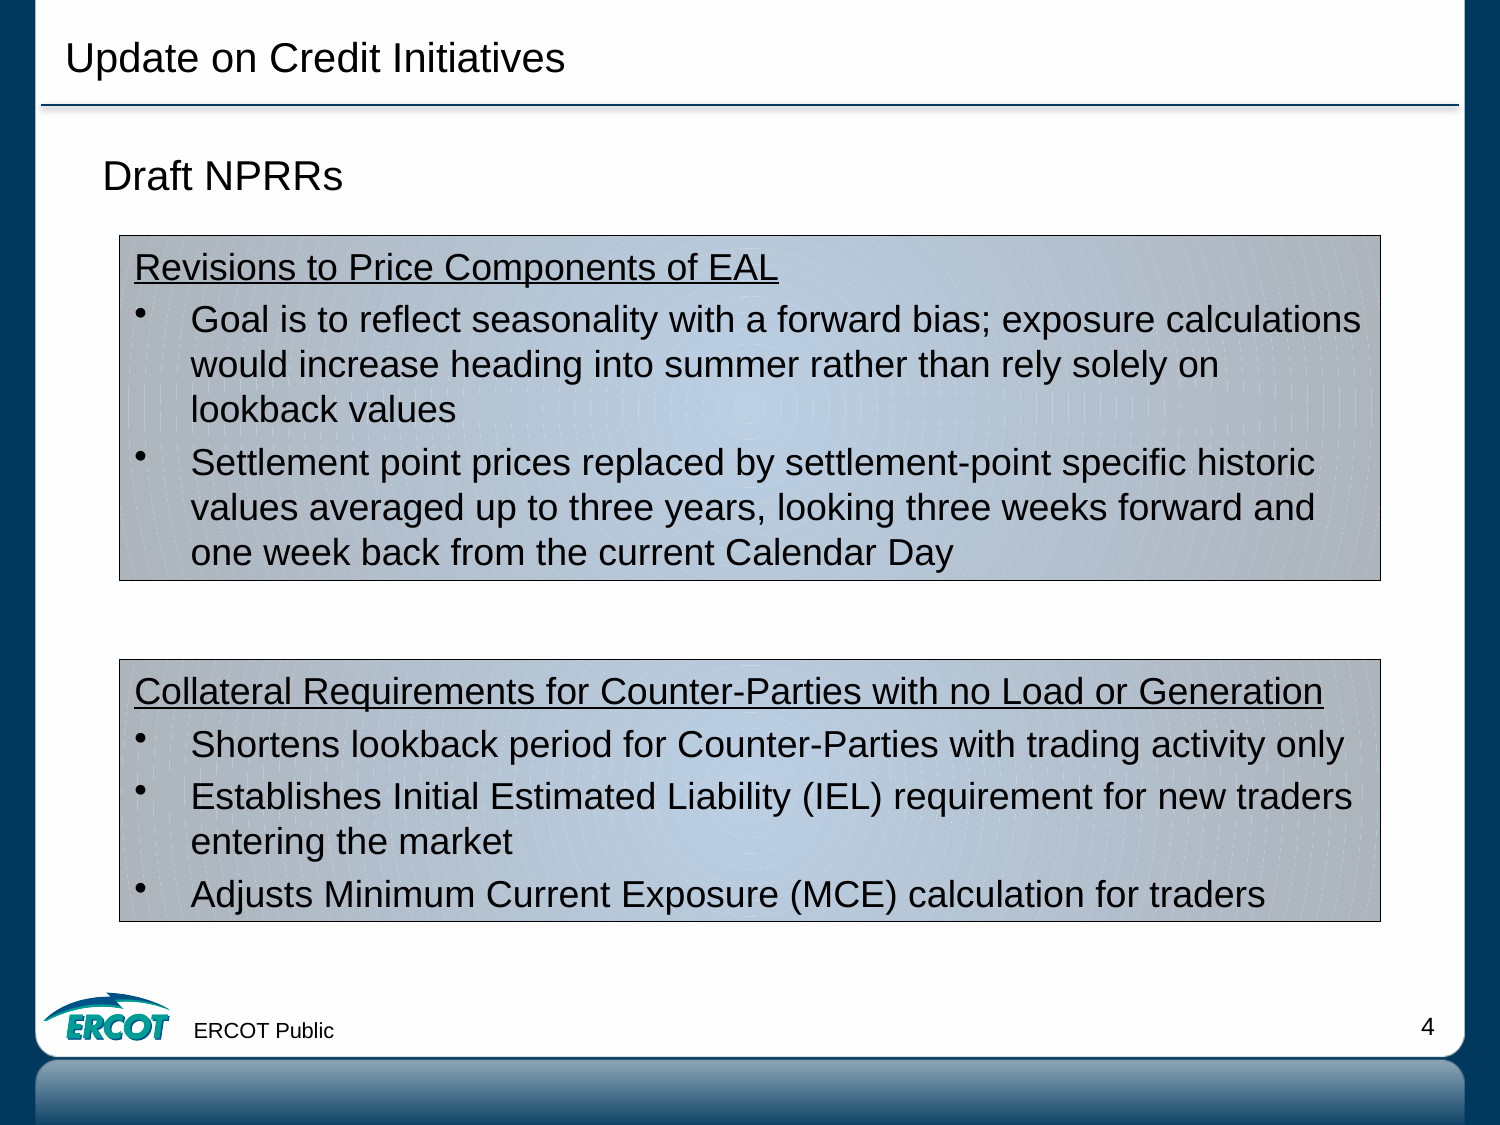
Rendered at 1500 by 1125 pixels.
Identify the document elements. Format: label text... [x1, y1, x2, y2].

text_box ERCOT Public [178, 1009, 1306, 1051]
text_box Update on Credit Initiatives [49, 0, 1488, 111]
text_box Revisions to Price Components of EAL Goal is to reflect seasonality with a forward bias; exposure calculations would increase heading into summer rather than rely solely on lookback values Settlement point prices replaced by settlement-point specific historic values averaged up to three years, looking three weeks forward and one week back from the current Calendar Day [119, 235, 1381, 581]
text_box Collateral Requirements for Counter-Parties with no Load or Generation Shortens lookback period for Counter-Parties with trading activity only Establishes Initial Estimated Liability (IEL) requirement for new traders entering the market Adjusts Minimum Current Exposure (MCE) calculation for traders [119, 659, 1381, 922]
picture [35, 0, 1465, 1125]
text_box Draft NPRRs [87, 141, 1425, 207]
